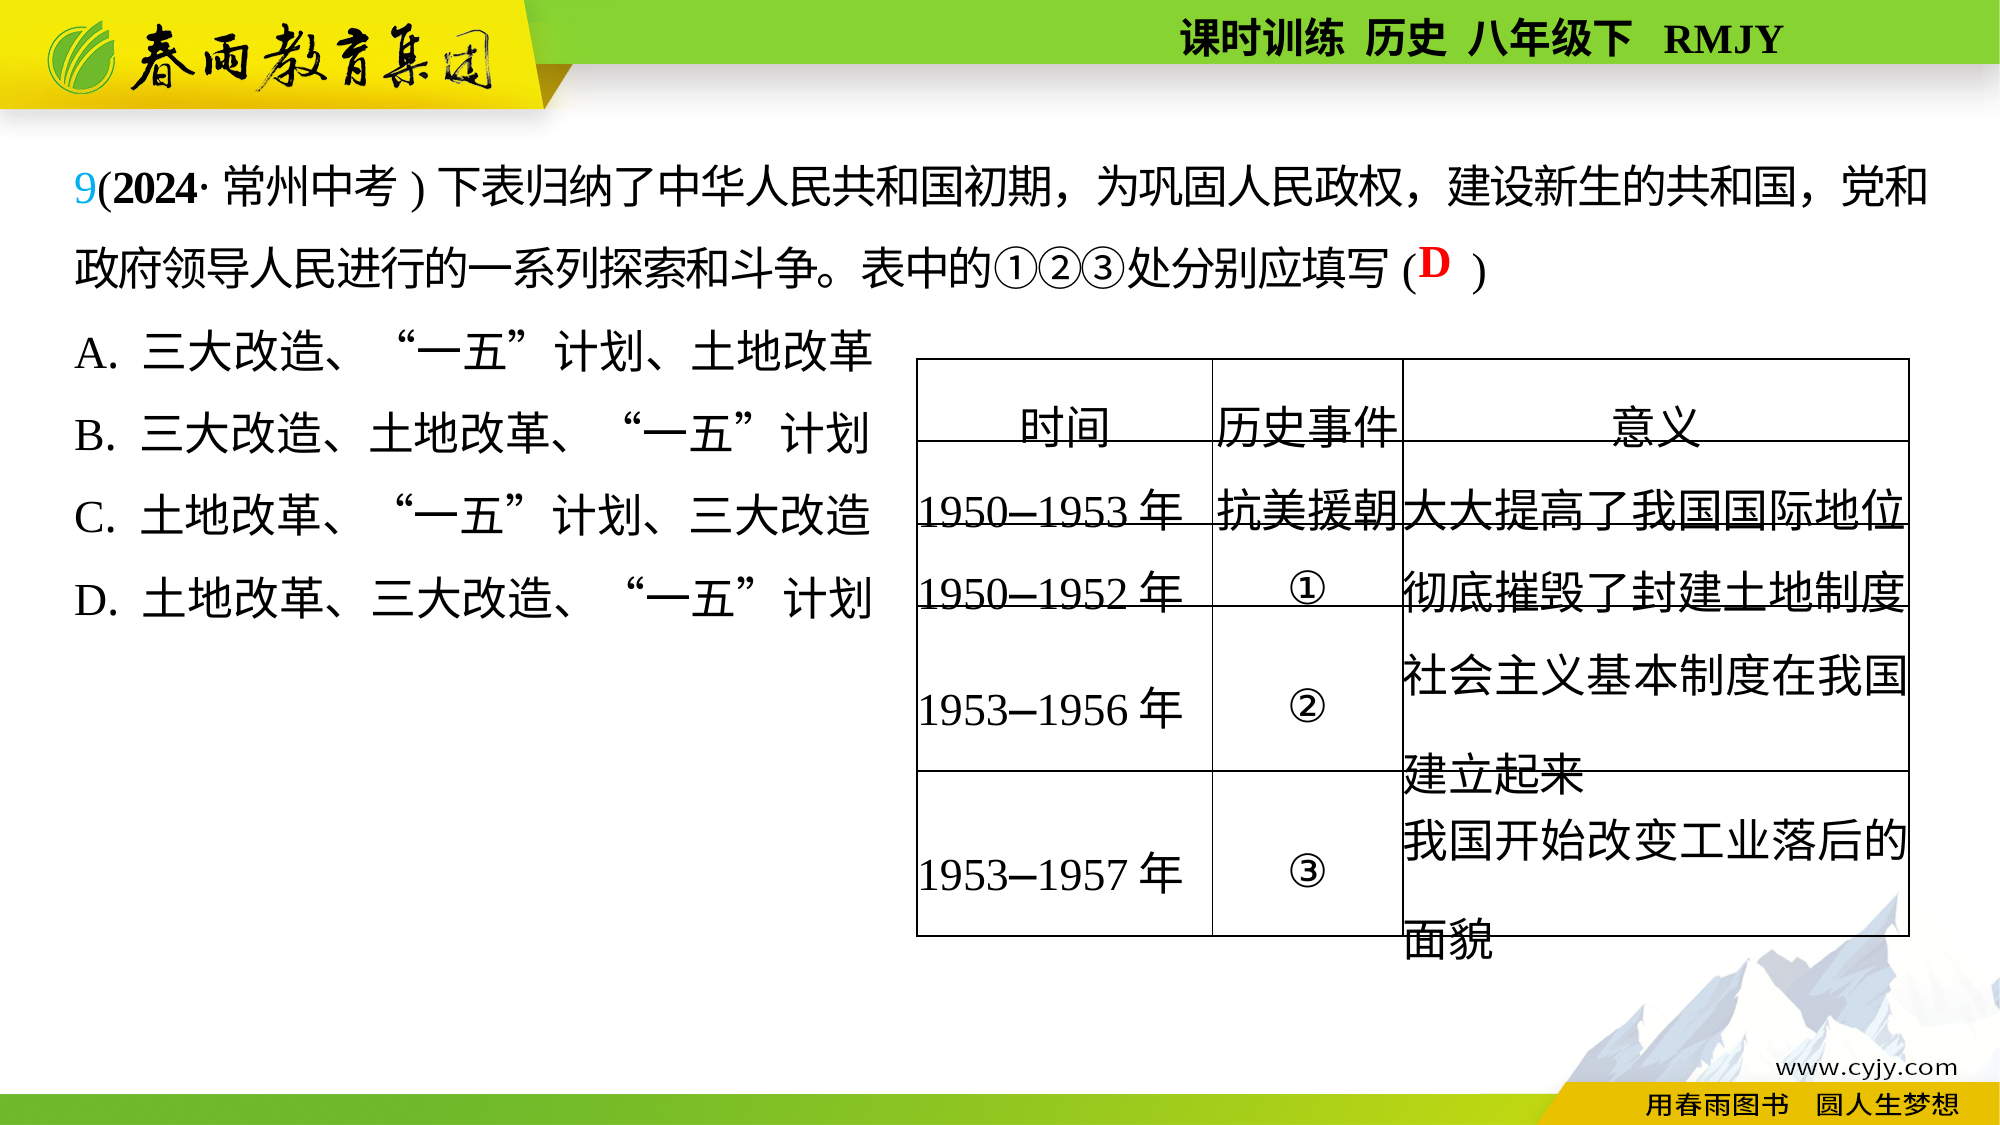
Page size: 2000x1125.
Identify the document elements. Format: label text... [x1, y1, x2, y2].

table_cell 1950—1952年 [918, 525, 1212, 605]
table_header 历史事件 [1213, 360, 1402, 440]
table_cell 抗美援朝 [1213, 442, 1402, 523]
table_cell ③ [1213, 772, 1402, 935]
text_box D [1403, 224, 1467, 295]
table_cell 大大提高了我国国际地位 [1404, 442, 1908, 523]
table_cell 1953—1957年 [918, 772, 1212, 935]
table_cell 我国开始改变工业落后的面貌 [1404, 772, 1908, 935]
table_cell ① [1213, 525, 1402, 605]
picture [0, 0, 2000, 1125]
table_cell 社会主义基本制度在我国建立起来 [1404, 607, 1908, 770]
table_header 意义 [1404, 360, 1908, 440]
table_cell 1953—1956年 [918, 607, 1212, 770]
table_header 时间 [918, 360, 1212, 440]
list 9(2024·常州中考)下表归纳了中华人民共和国初期，为巩固人民政权，建设新生的共和国，党和政府领导人民进行的一系列探索和斗争。表中的①②③处分别应填写( ) A. 三大改造、“一五”计划、土地改革 B. 三大改造、土地改革、“一五”计划 C. 土地改革、“一五”计划、三大改造 D. 土地改革、三大改造、“一五”计划 [59, 122, 1944, 627]
table_cell 1950—1953年 [918, 442, 1212, 523]
table_cell 彻底摧毁了封建土地制度 [1404, 525, 1908, 605]
table_cell ② [1213, 607, 1402, 770]
